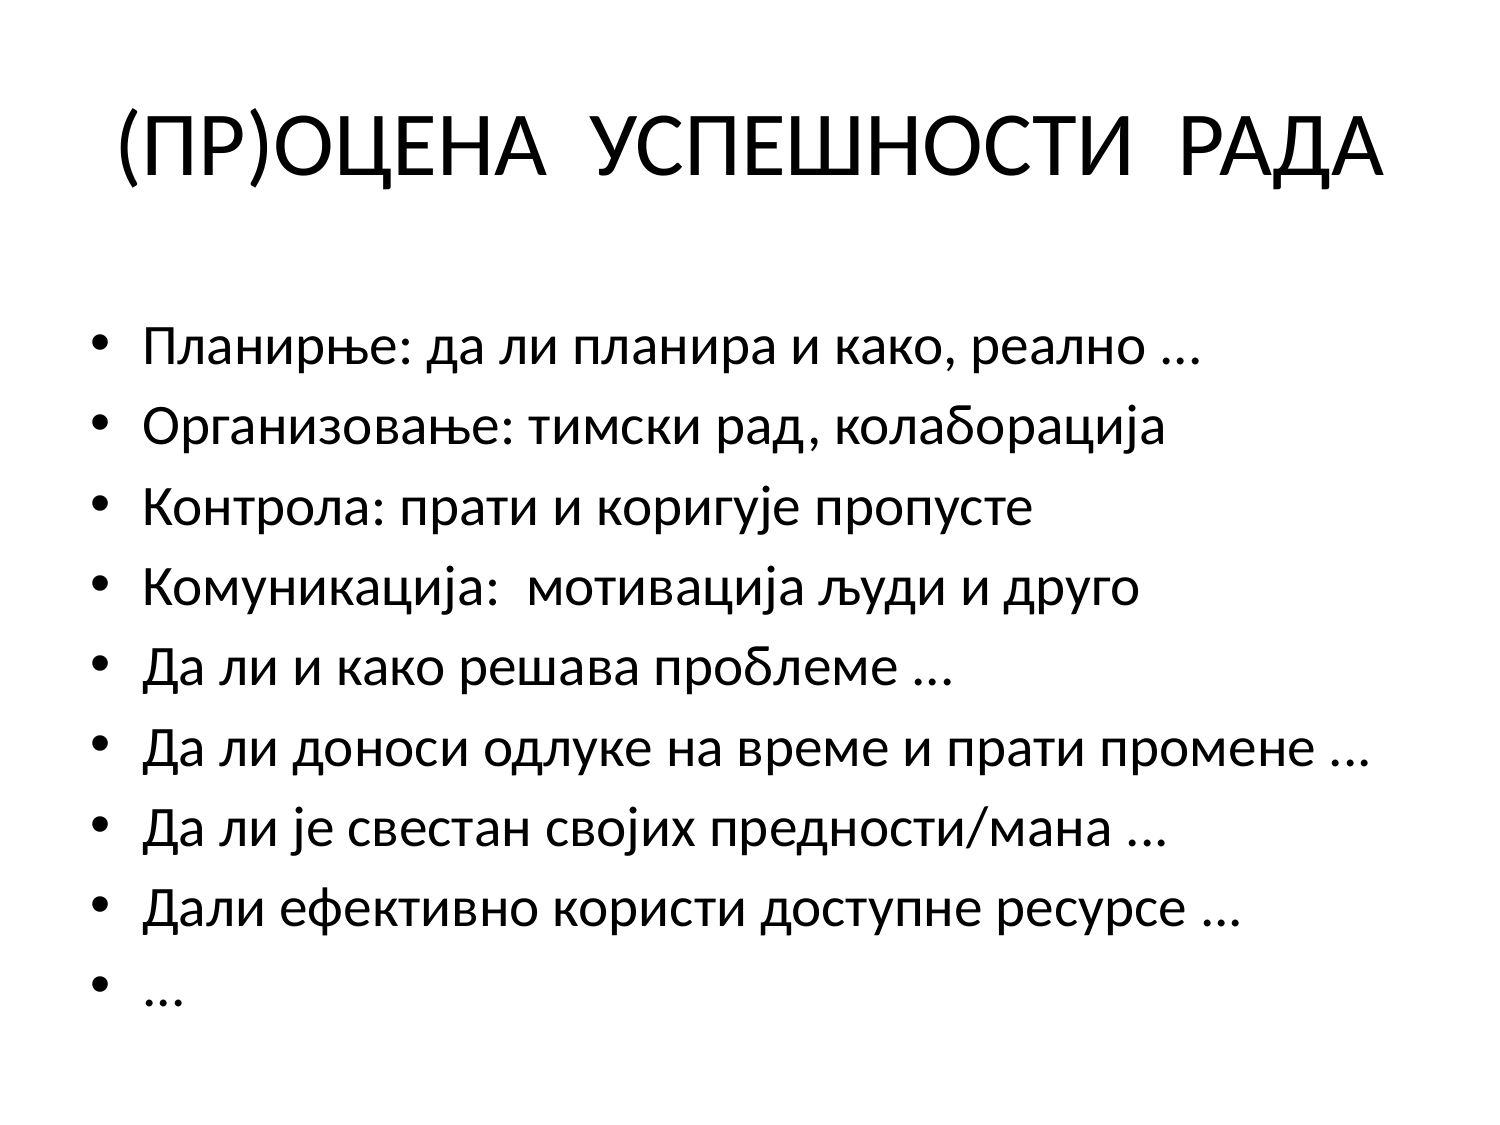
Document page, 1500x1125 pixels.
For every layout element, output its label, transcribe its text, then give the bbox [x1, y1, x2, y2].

title (ПР)ОЦЕНА УСПЕШНОСТИ РАДА [75, 45, 1425, 233]
list Планирње: да ли планира и како, реално ... Организовање: тимски рад, колаборација Контрола: прати и коригује пропусте Комуникација: мотивација људи и друго Да ли и како решава проблеме ... Да ли доноси одлуке на време и прати промене ... Да ли је свестан својих предности/мана ... Дали ефективно користи доступне ресурсе ... ... [75, 299, 1425, 1043]
